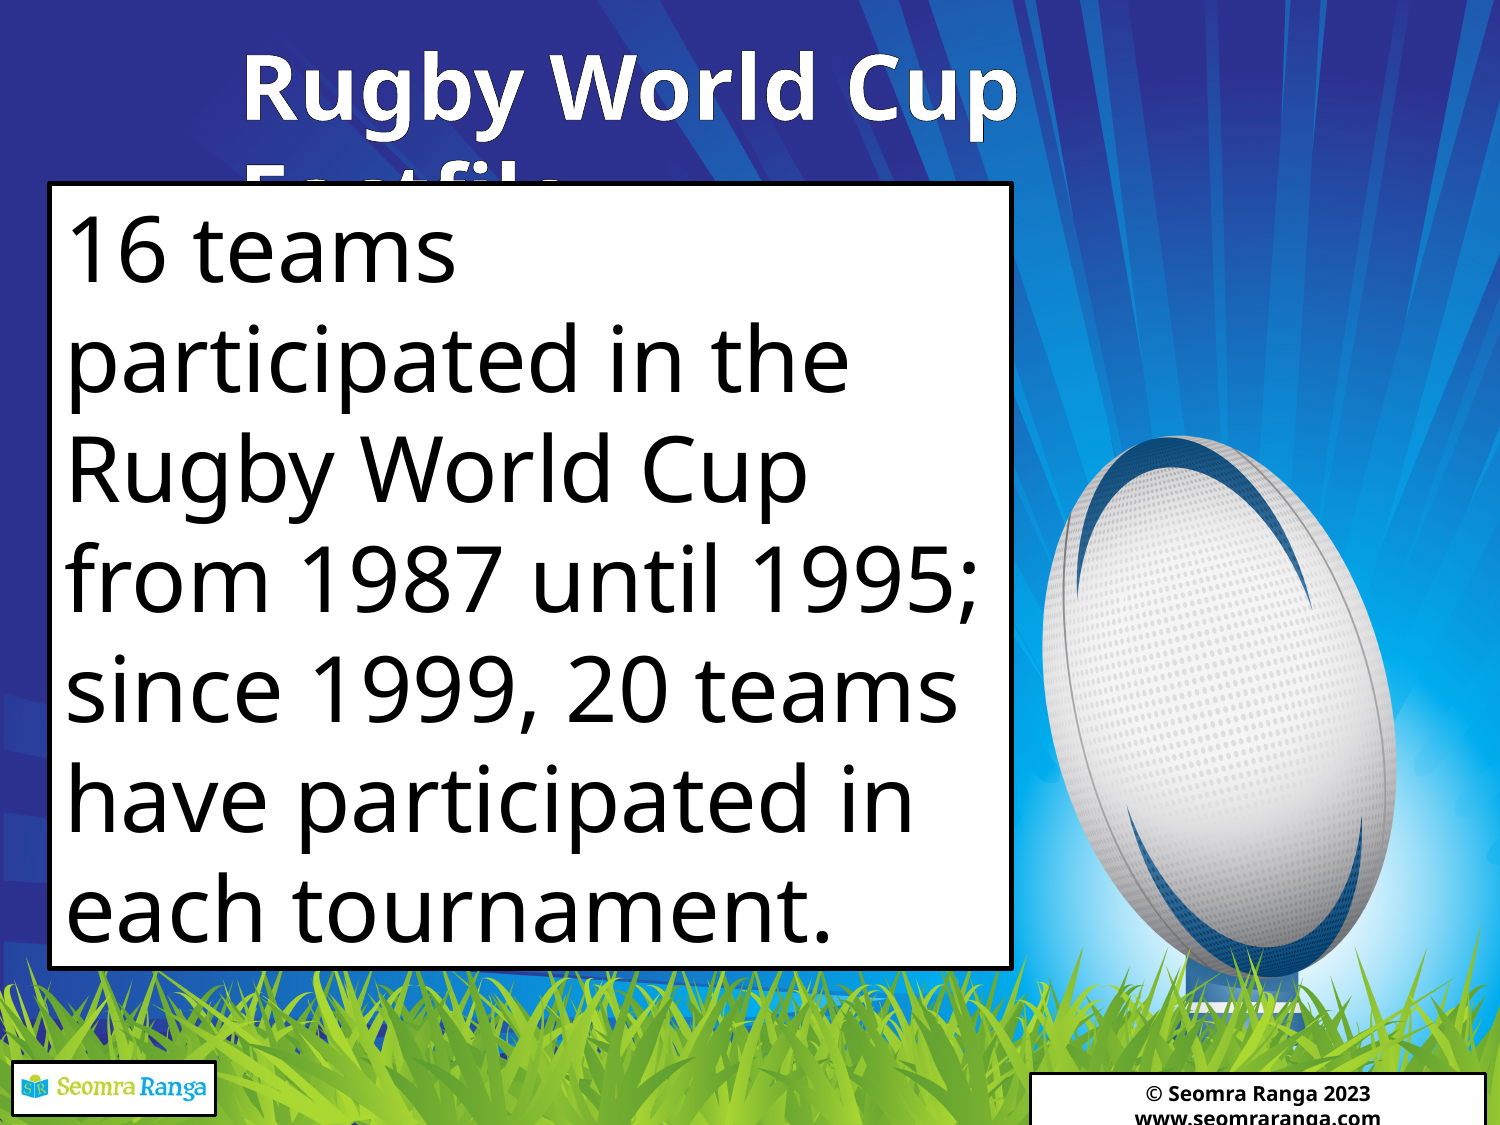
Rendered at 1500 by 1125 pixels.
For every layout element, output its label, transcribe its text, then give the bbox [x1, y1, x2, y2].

text_box © Seomra Ranga 2023 www.seomraranga.com [1030, 1073, 1486, 1125]
picture [0, 0, 1500, 1125]
text_box 16 teams participated in the Rugby World Cup from 1987 until 1995; since 1999, 20 teams have participated in each tournament. [49, 183, 1012, 969]
text_box Rugby World Cup Factfile [223, 21, 1277, 256]
